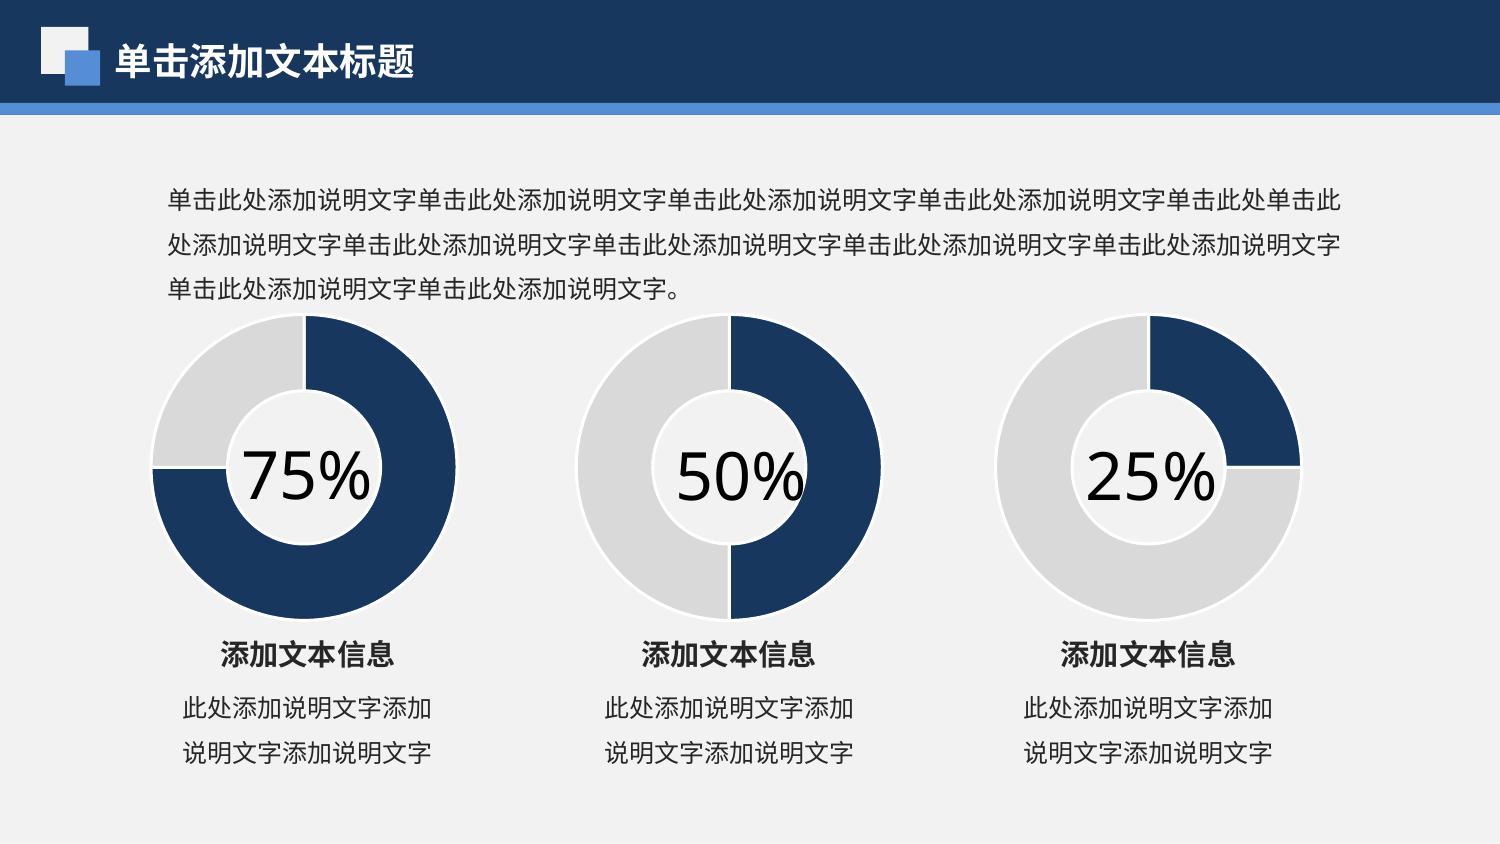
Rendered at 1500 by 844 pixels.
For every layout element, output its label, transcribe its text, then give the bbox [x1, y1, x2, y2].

text_box [63, 48, 102, 88]
text_box [0, 101, 1500, 117]
text_box 单击添加文本标题 [100, 30, 479, 91]
chart [88, 307, 1365, 628]
text_box 添加文本信息 此处添加说明文字添加说明文字添加说明文字 [159, 636, 457, 800]
text_box 添加文本信息 此处添加说明文字添加说明文字添加说明文字 [580, 636, 878, 800]
text_box [0, 0, 1500, 101]
text_box 单击此处添加说明文字单击此处添加说明文字单击此处添加说明文字单击此处添加说明文字单击此处单击此处添加说明文字单击此处添加说明文字单击此处添加说明文字单击此处添加说明文字单击此处添加说明文字单击此处添加说明文字单击此处添加说明文字。 [152, 161, 1365, 307]
text_box [39, 25, 91, 76]
text_box 添加文本信息 此处添加说明文字添加说明文字添加说明文字 [1000, 636, 1298, 800]
